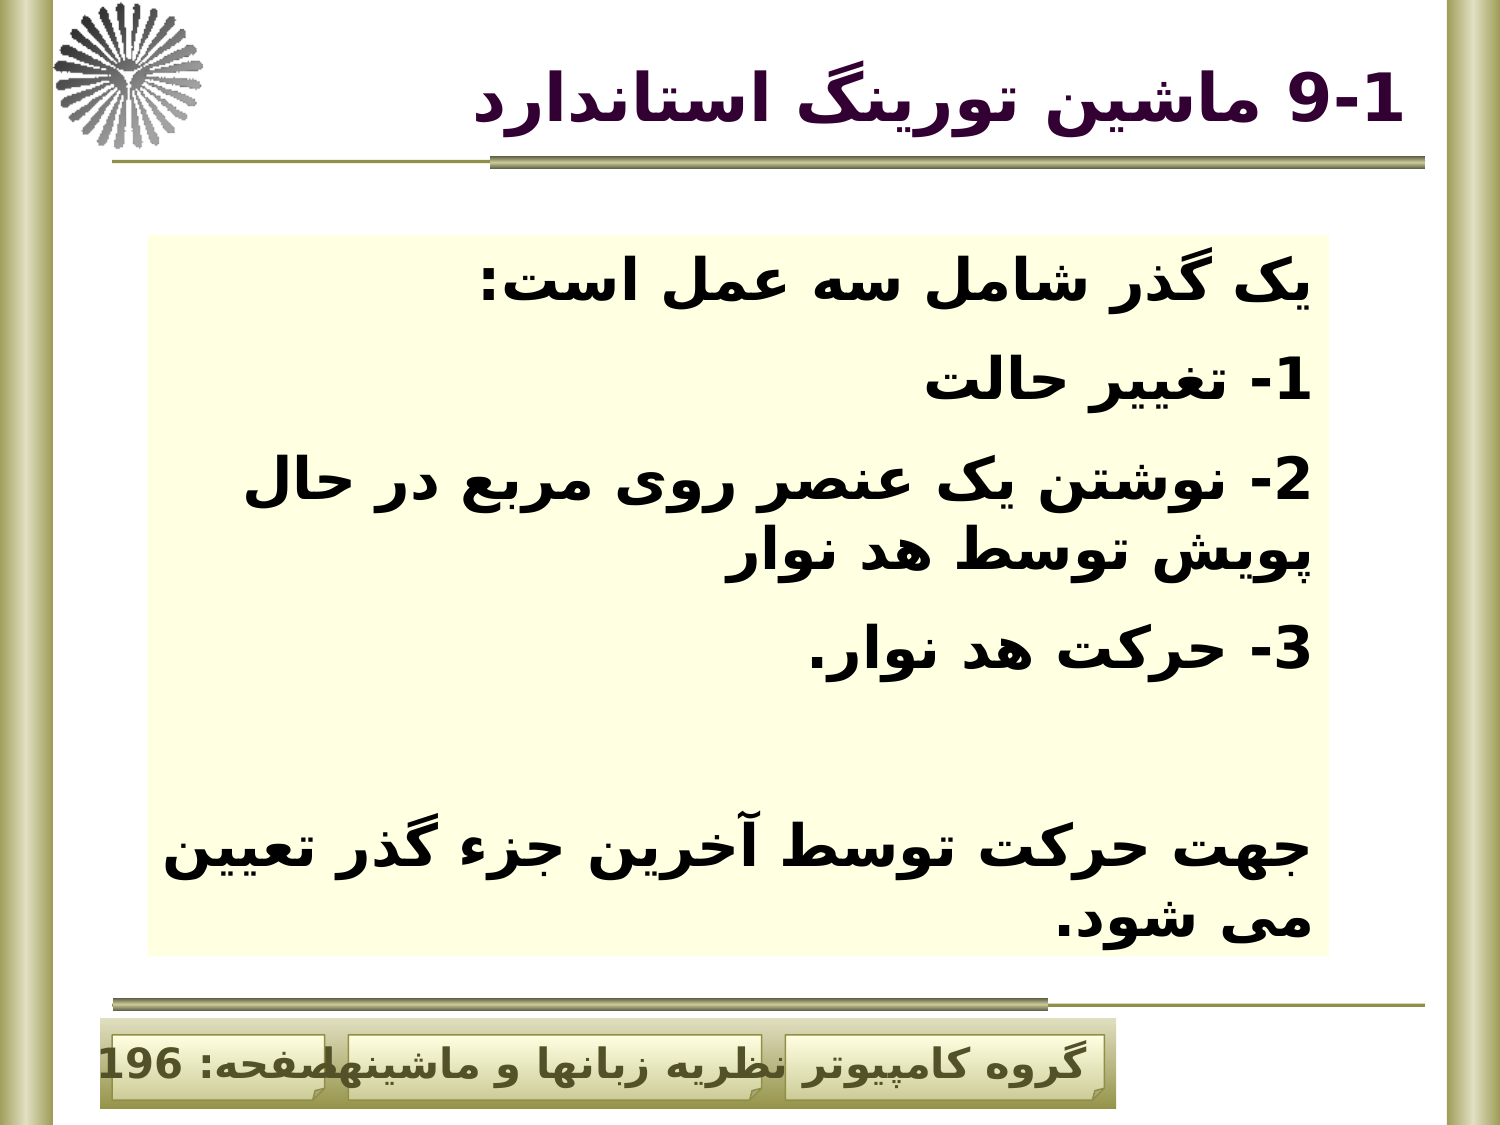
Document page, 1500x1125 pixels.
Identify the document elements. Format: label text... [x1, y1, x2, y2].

title 9-1 ماشین تورینگ استاندارد [147, 42, 1423, 147]
text_box یک گذر شامل سه عمل است: 1- تغییر حالت 2- نوشتن یک عنصر روی مربع در حال پویش توسط هد نوار 3- حرکت هد نوار. جهت حرکت توسط آخرین جزء گذر تعیین می شود. [147, 234, 1329, 956]
